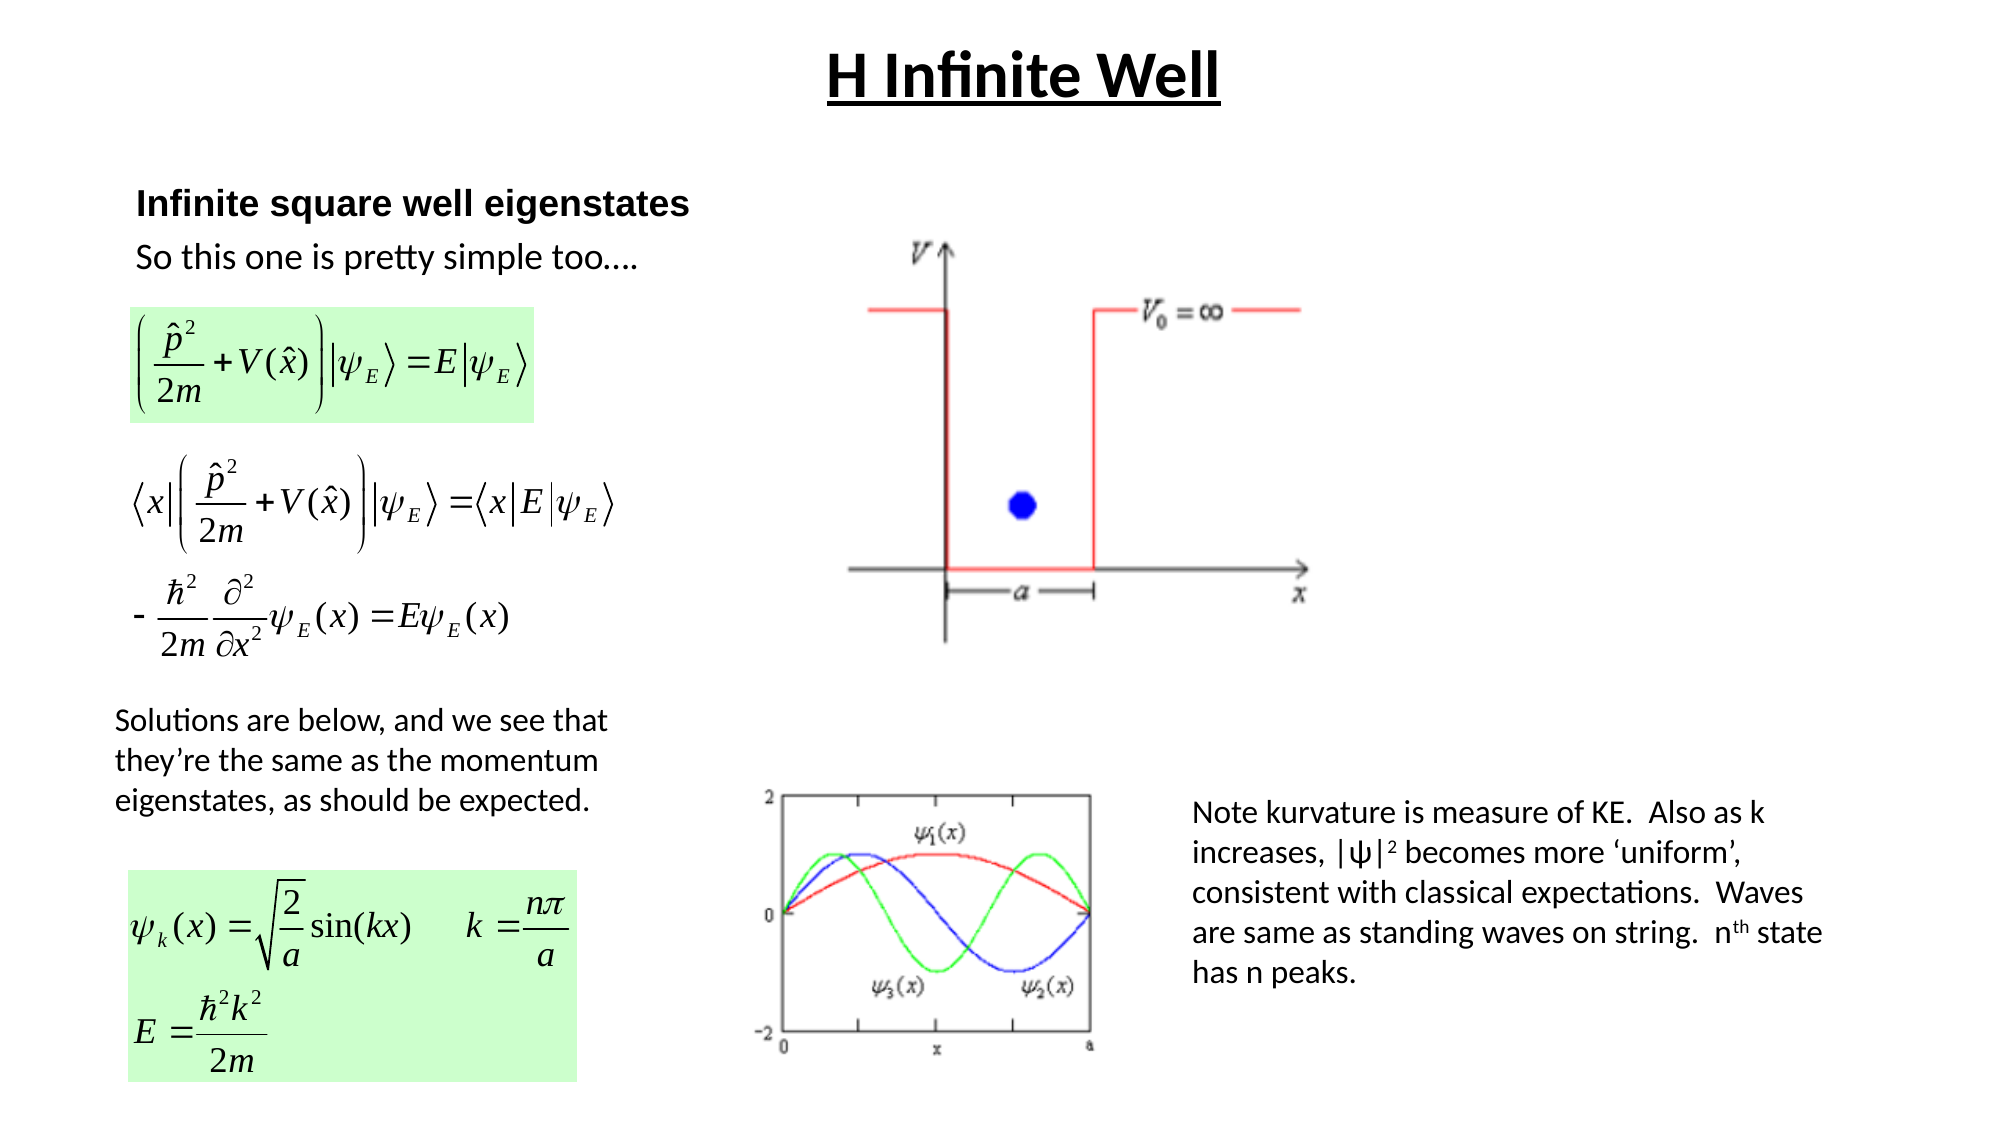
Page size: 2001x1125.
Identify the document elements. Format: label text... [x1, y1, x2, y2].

text_box So this one is pretty simple too…. [120, 224, 731, 285]
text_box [127, 870, 577, 1082]
picture [812, 213, 1362, 660]
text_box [127, 446, 621, 666]
text_box Infinite square well eigenstates [121, 171, 706, 224]
text_box Solutions are below, and we see that they’re the same as the momentum eigenstates, as should be expected. [100, 690, 703, 826]
text_box H Infinite Well [812, 25, 1292, 118]
text_box Note kurvature is measure of KE. Also as k increases, |ψ|2 becomes more ‘uniform’, consistent with classical expectations. Waves are same as standing waves on string. nth state has n peaks. [1177, 783, 1847, 998]
picture [730, 766, 1150, 1095]
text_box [130, 307, 534, 423]
